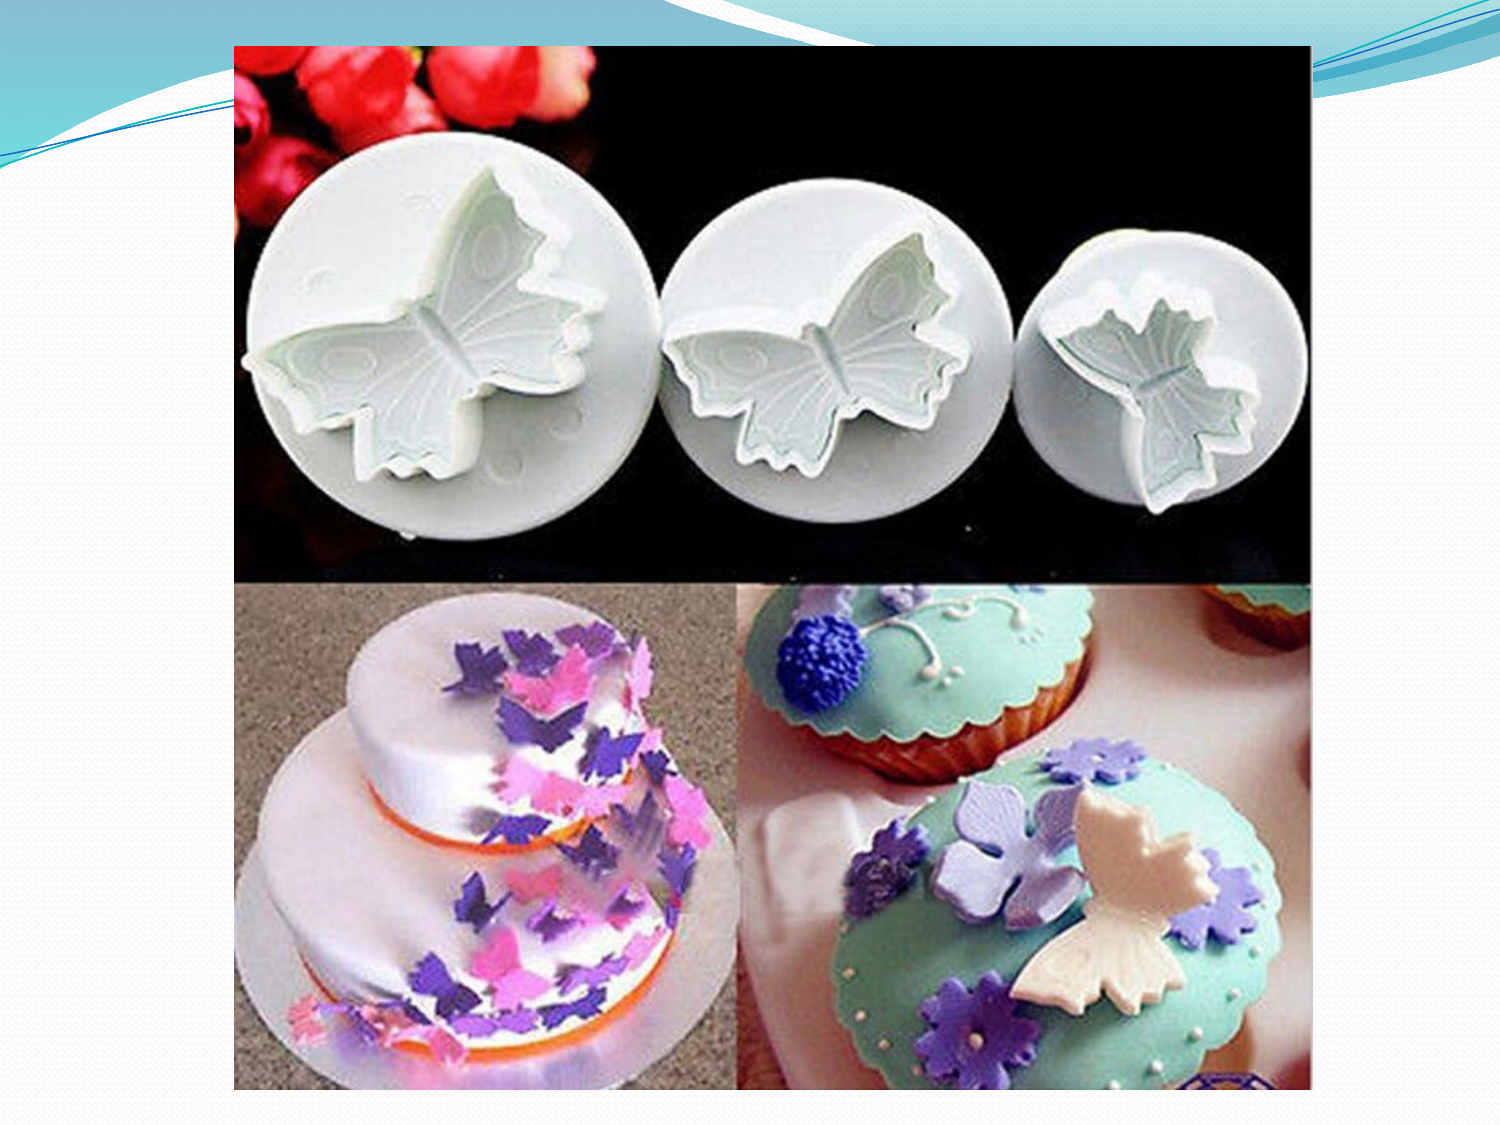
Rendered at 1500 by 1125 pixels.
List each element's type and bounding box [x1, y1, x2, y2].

picture [234, 46, 1313, 1091]
